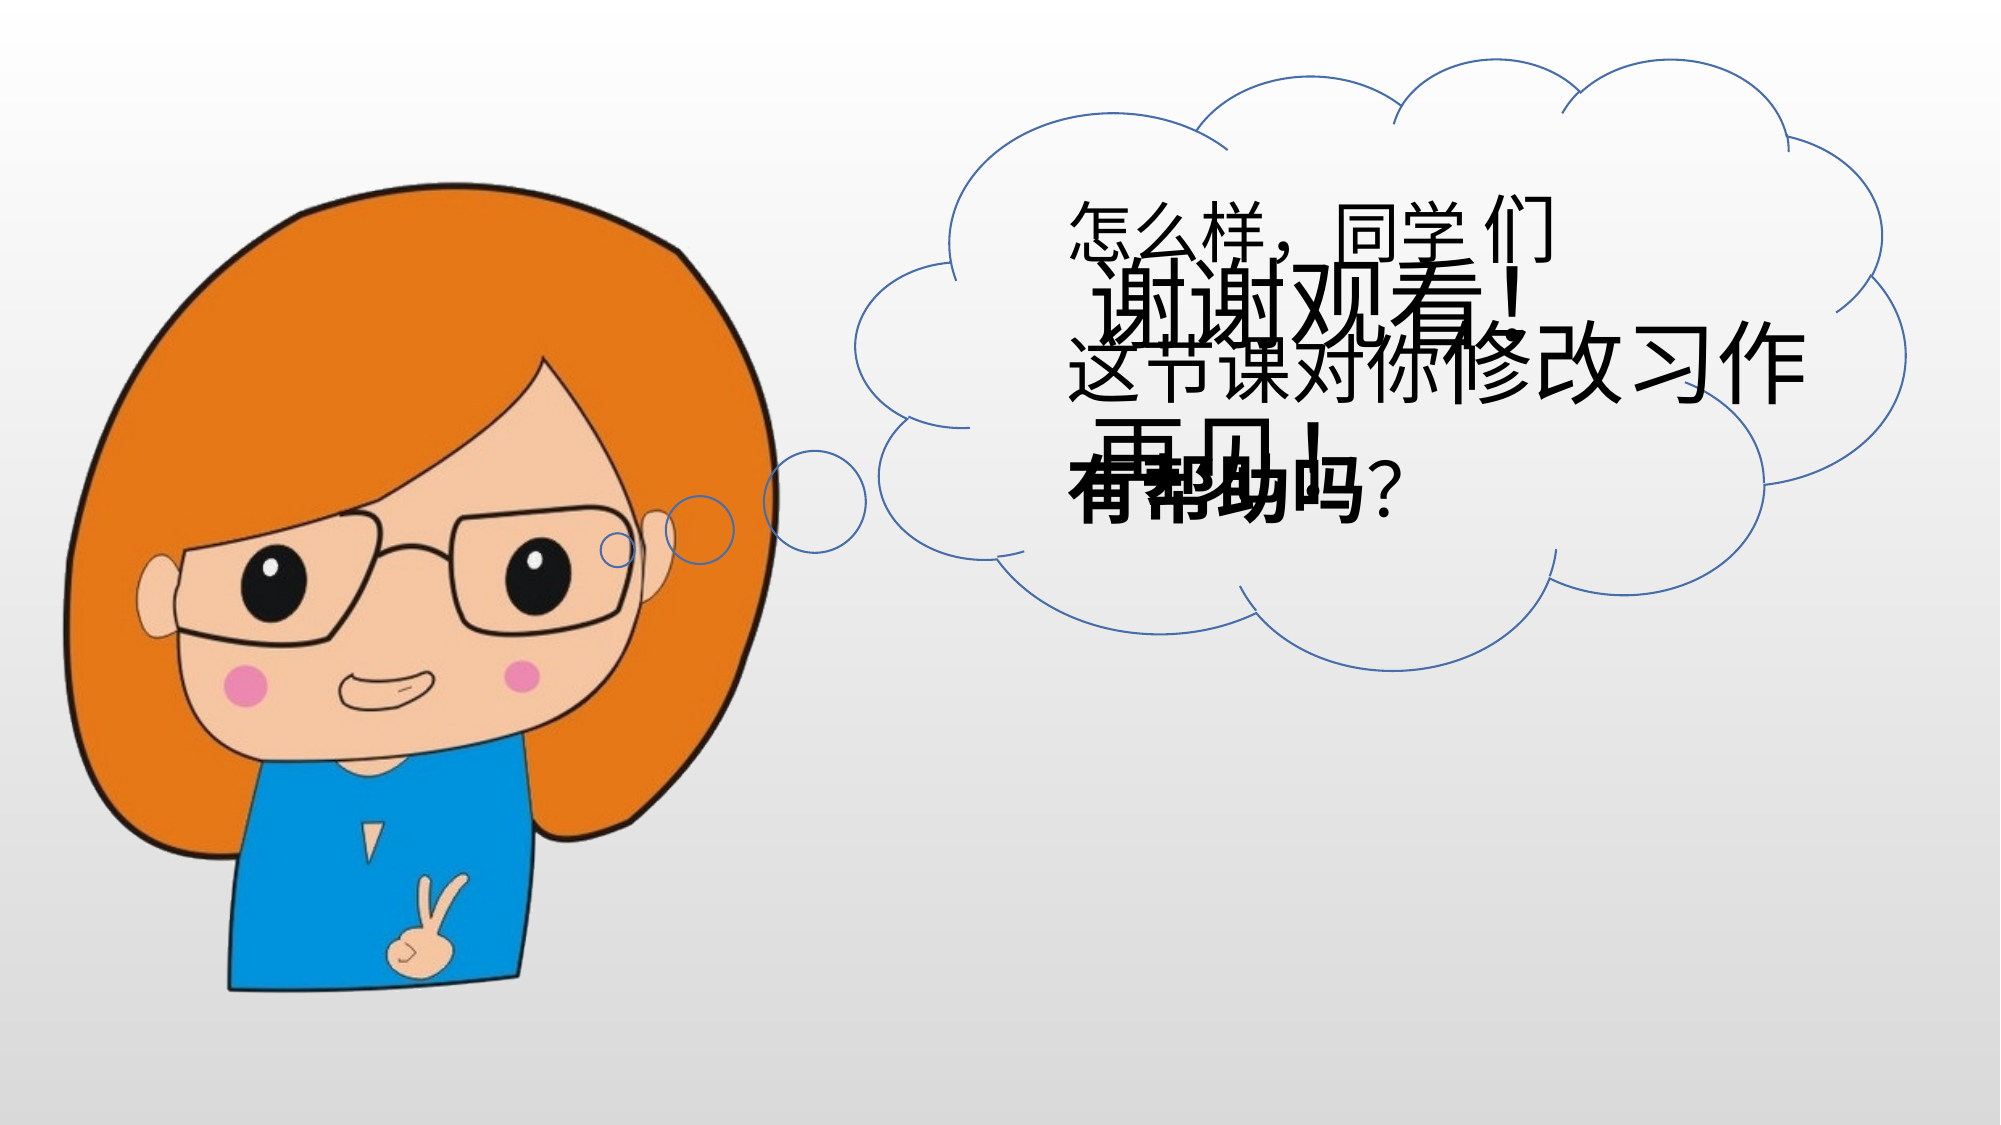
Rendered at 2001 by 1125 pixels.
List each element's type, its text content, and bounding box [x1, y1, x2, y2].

text_box [813, 449, 867, 554]
text_box [854, 58, 1823, 609]
text_box [1286, 641, 1500, 673]
text_box 怎么样，同学 们 这节课对你修改习作 有帮助吗？ [1052, 148, 1824, 641]
text_box [1824, 148, 1907, 470]
picture [0, 114, 813, 1069]
text_box 谢谢观看！ 再见！ [1073, 198, 1604, 525]
